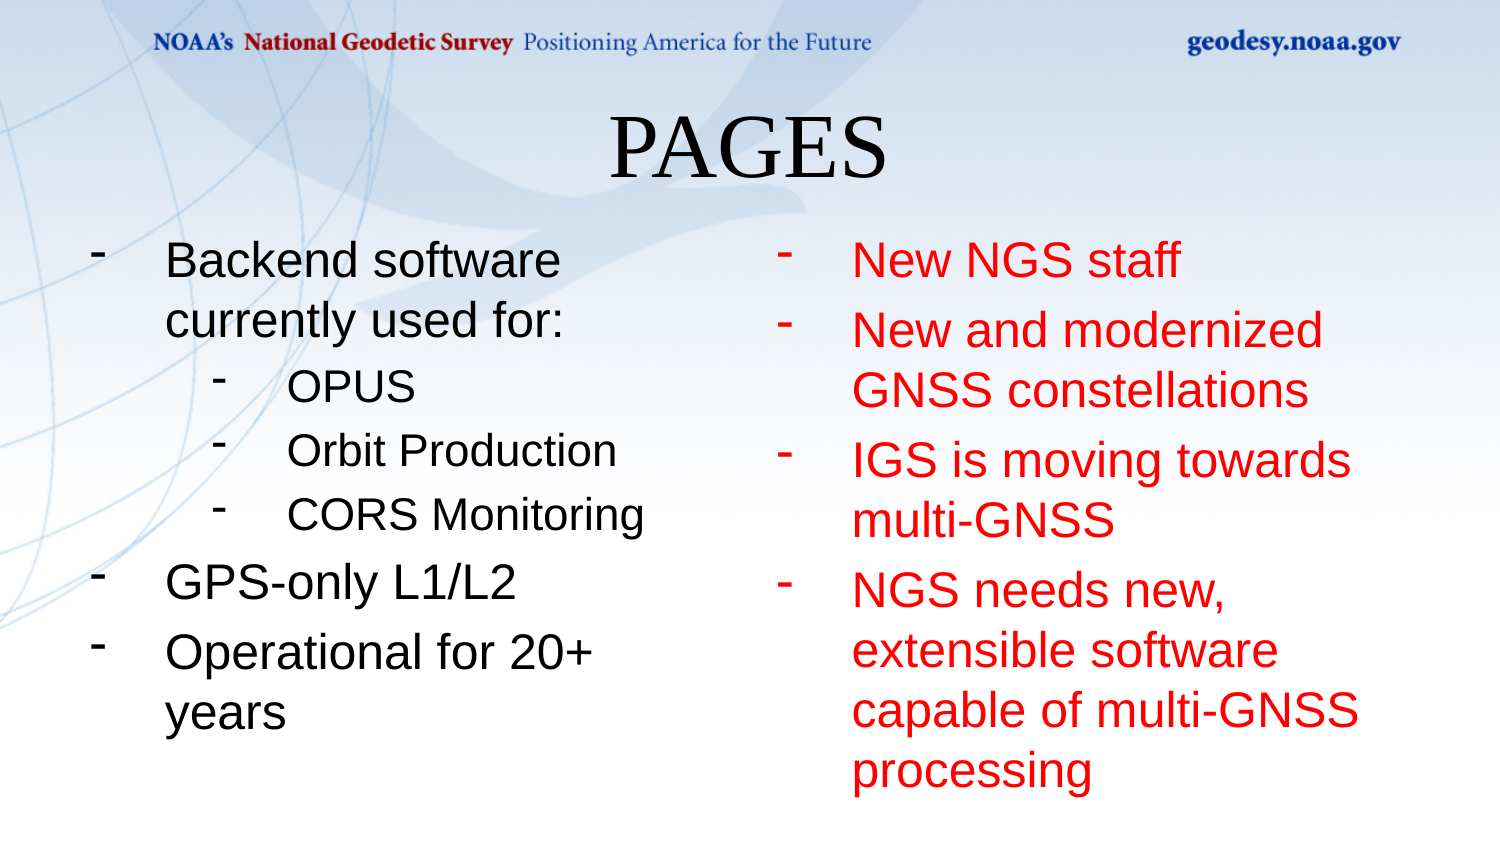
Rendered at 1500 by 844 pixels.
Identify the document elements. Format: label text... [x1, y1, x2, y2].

text_box New NGS staff New and modernized GNSS constellations IGS is moving towards multi-GNSS NGS needs new, extensible software capable of multi-GNSS processing [761, 219, 1457, 778]
text_box Backend software currently used for: OPUS Orbit Production CORS Monitoring GPS-only L1/L2 Operational for 20+ years [75, 284, 739, 778]
picture [0, 0, 1500, 844]
text_box PAGES [74, 78, 1425, 284]
